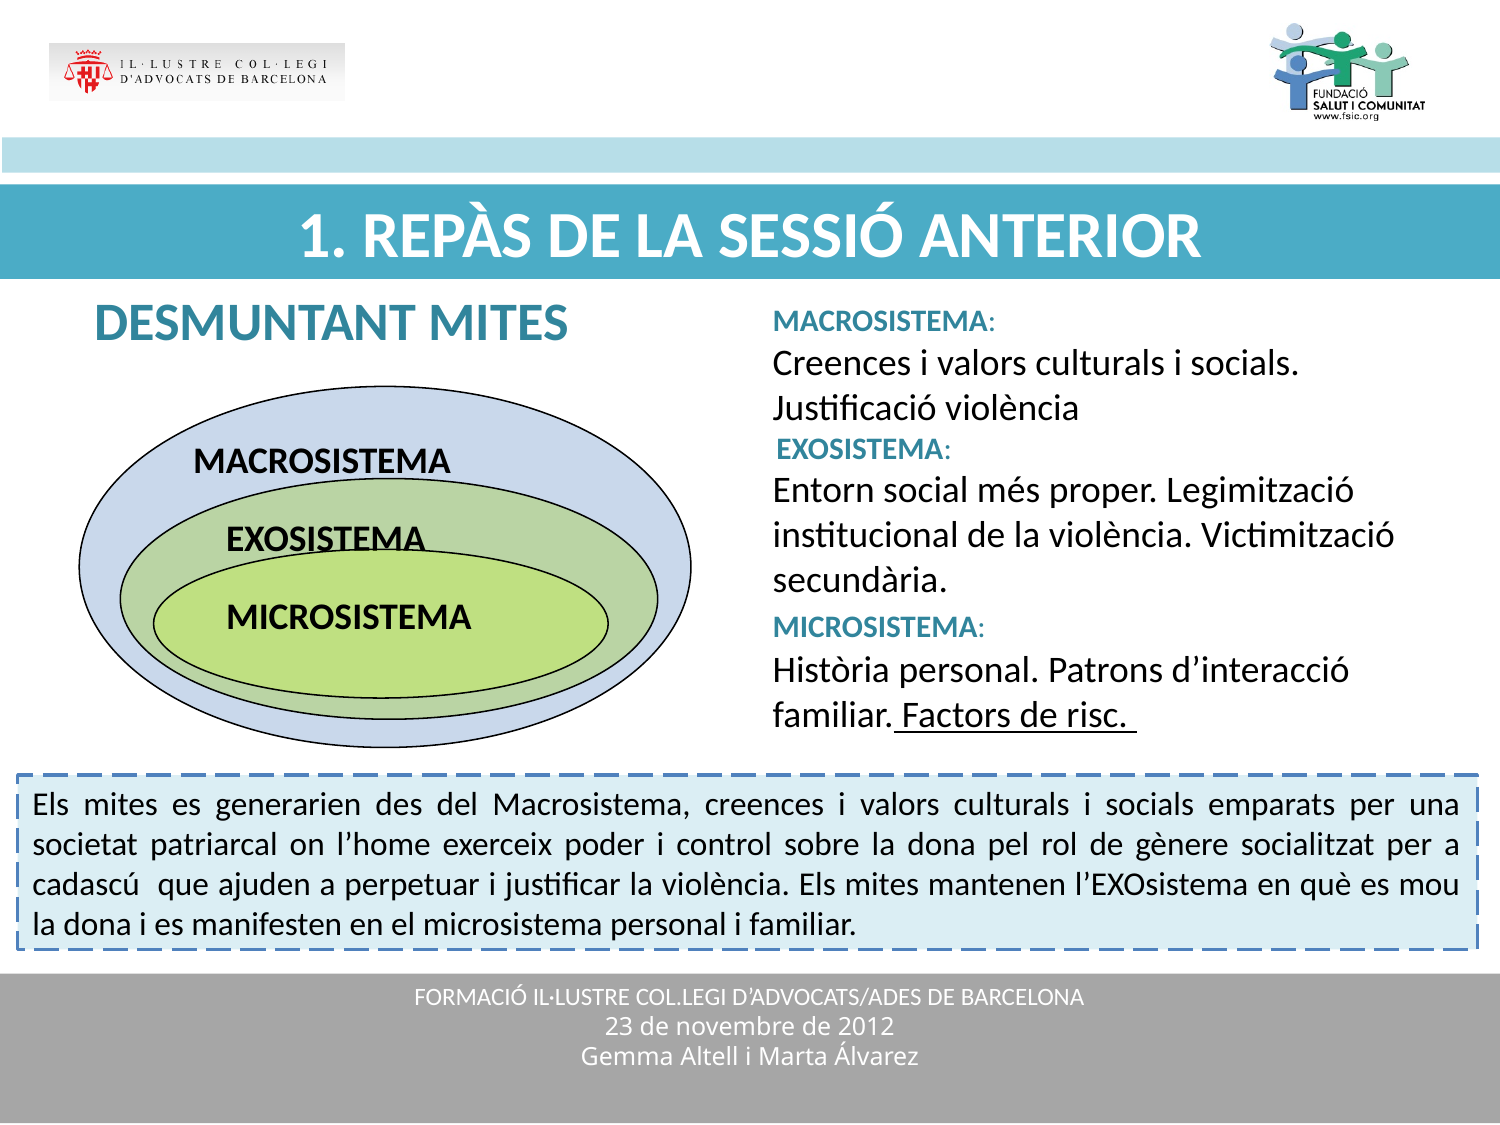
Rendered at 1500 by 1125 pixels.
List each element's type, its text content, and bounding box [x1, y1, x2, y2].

text_box FORMACIÓ IL·LUSTRE COL.LEGI D’ADVOCATS/ADES DE BARCELONA 23 de novembre de 2012 Gemma Altell i Marta Álvarez [0, 973, 1500, 1124]
picture [48, 43, 346, 101]
text_box [2, 137, 1500, 173]
text_box MACROSISTEMA: Creences i valors culturals i socials. Justificació violència EXOSISTEMA: Entorn social més proper. Legimització institucional de la violència. Victimització secundària. MICROSISTEMA: Història personal. Patrons d’interacció familiar. Factors de risc. [757, 293, 1478, 743]
text_box DESMUNTANT MITES [79, 278, 616, 359]
text_box Els mites es generarien des del Macrosistema, creences i valors culturals i socials emparats per una societat patriarcal on l’home exerceix poder i control sobre la dona pel rol de gènere socialitzat per a cadascú que ajuden a perpetuar i justificar la violència. Els mites mantenen l’EXOsistema en què es mou la dona i es manifesten en el microsistema personal i familiar. [17, 775, 1478, 950]
picture [1269, 22, 1425, 121]
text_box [78, 386, 692, 748]
title 1. REPÀS DE LA SESSIÓ ANTERIOR [0, 184, 1500, 279]
